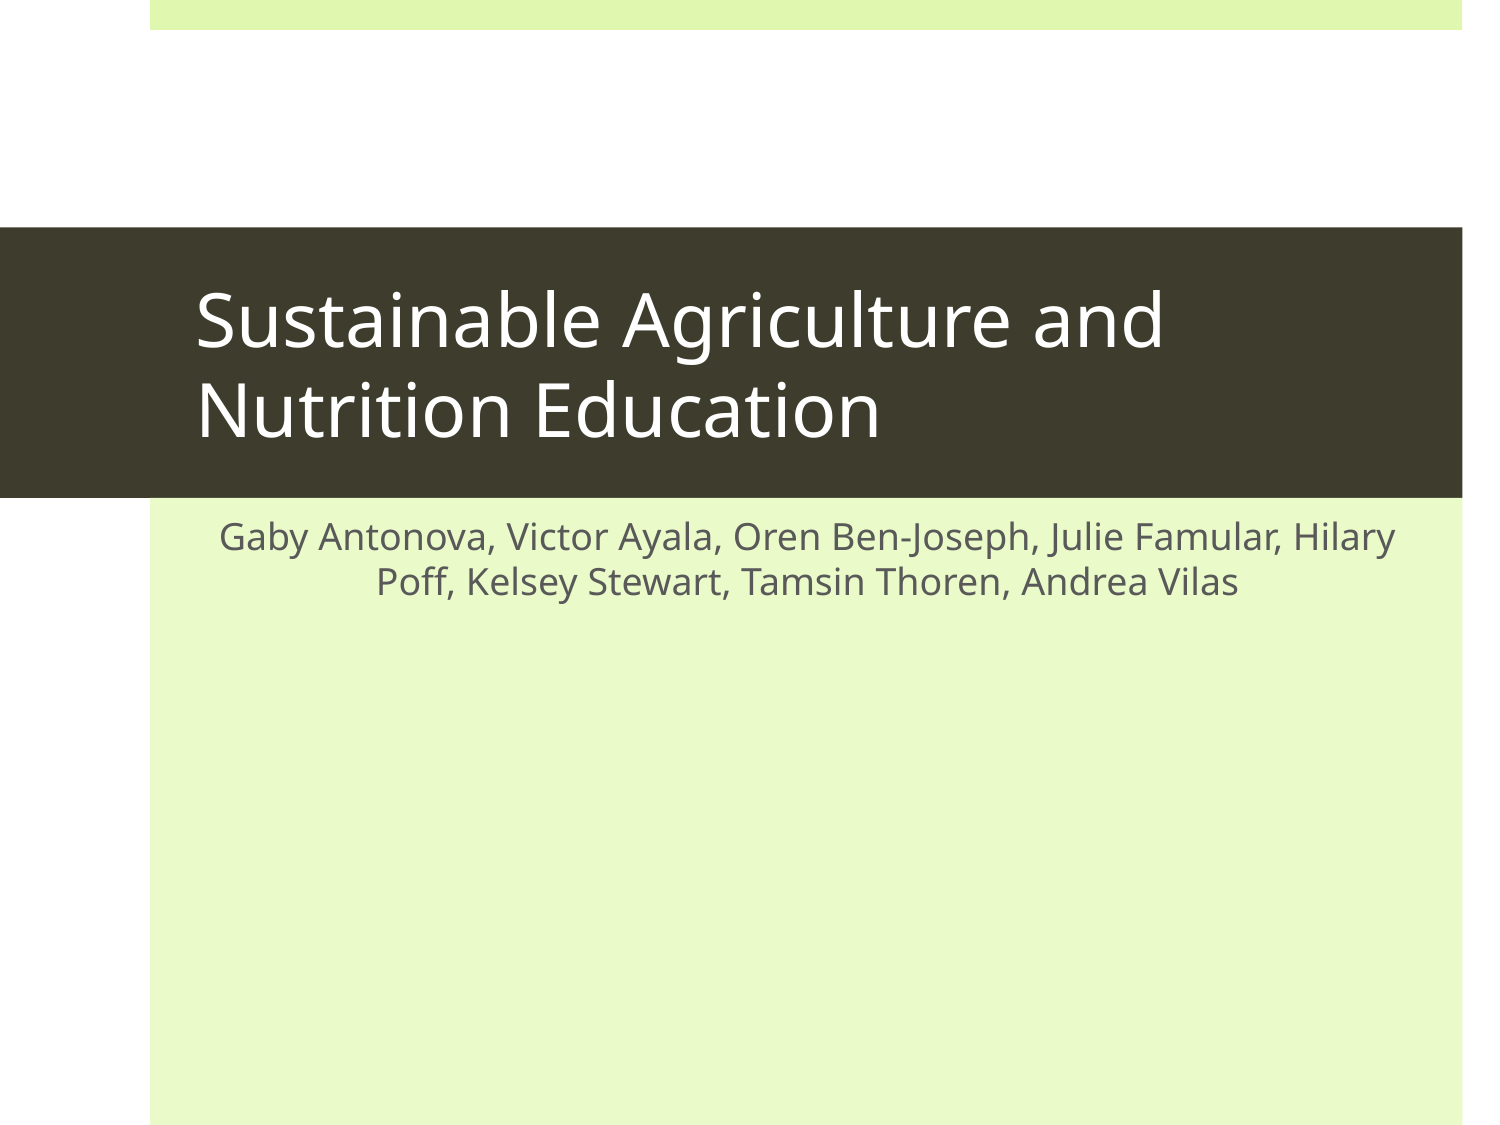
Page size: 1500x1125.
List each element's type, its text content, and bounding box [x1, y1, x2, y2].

subtitle Gaby Antonova, Victor Ayala, Oren Ben-Joseph, Julie Famular, Hilary Poff, Kelsey Stewart, Tamsin Thoren, Andrea Vilas [150, 497, 1463, 1125]
title Sustainable Agriculture and Nutrition Education [0, 227, 1463, 498]
